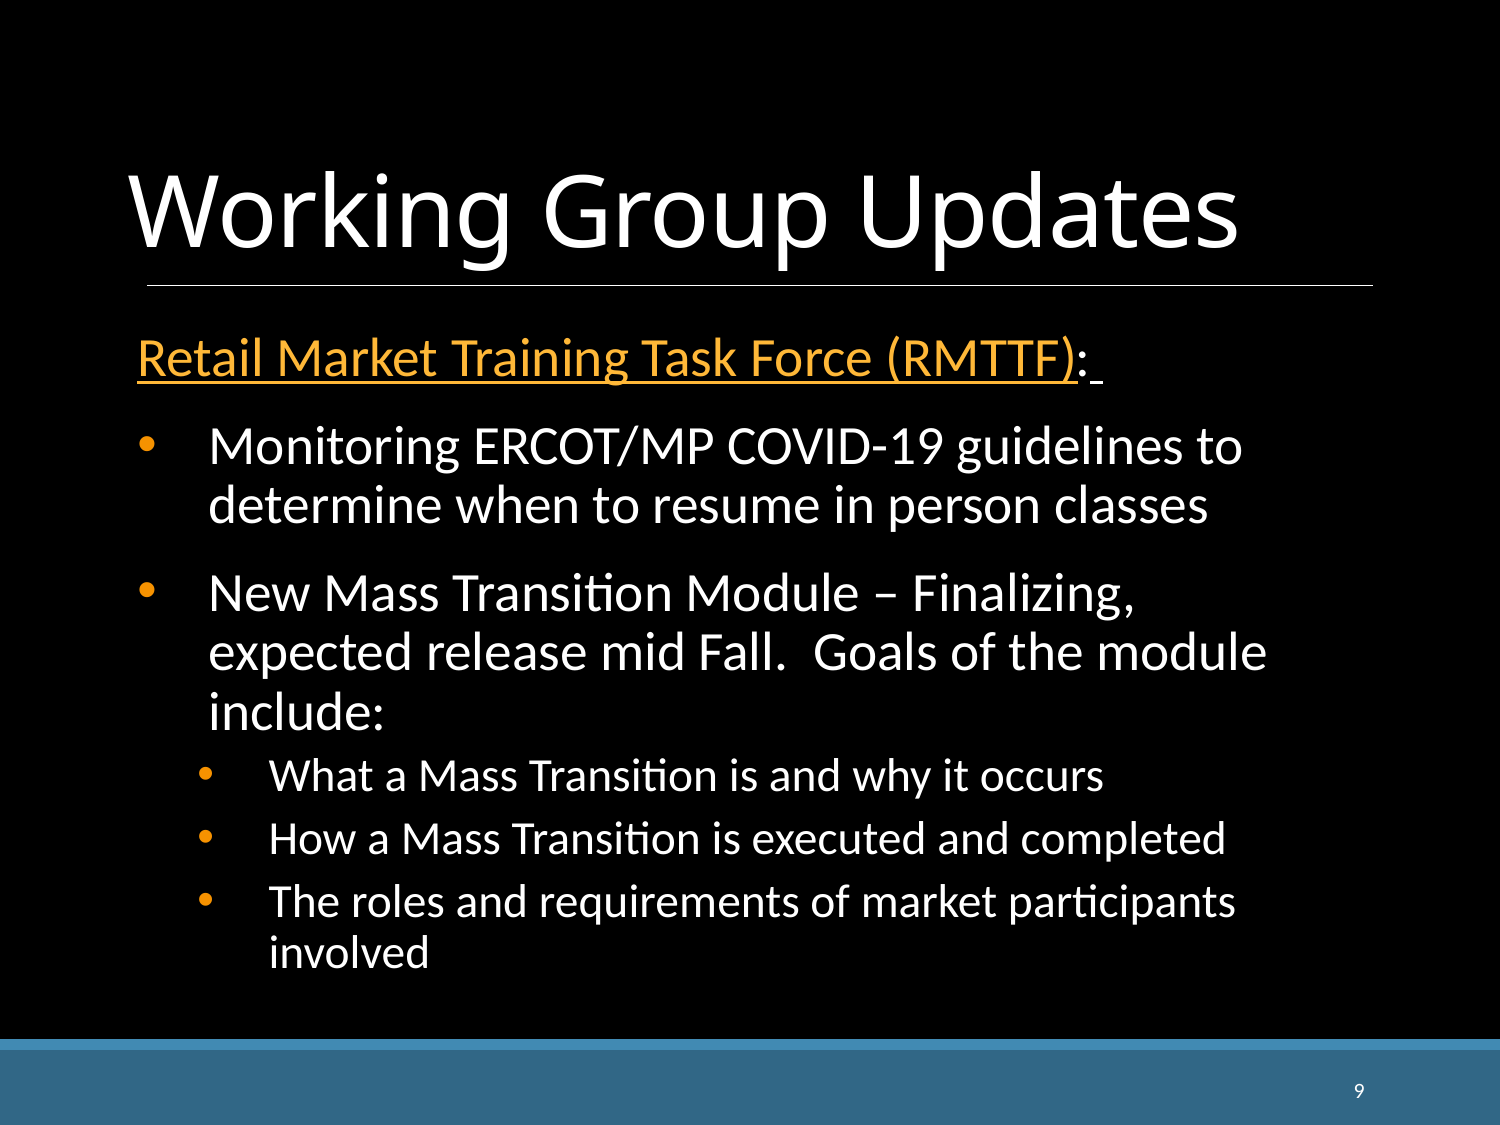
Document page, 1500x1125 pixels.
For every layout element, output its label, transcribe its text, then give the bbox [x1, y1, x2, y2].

title Working Group Updates [112, 75, 1363, 275]
list Retail Market Training Task Force (RMTTF): Monitoring ERCOT/MP COVID-19 guidelines to determine when to resume in person classes New Mass Transition Module – Finalizing, expected release mid Fall. Goals of the module include: What a Mass Transition is and why it occurs How a Mass Transition is executed and completed The roles and requirements of market participants involved [137, 321, 1319, 988]
slide_number 9 [1218, 1059, 1380, 1120]
